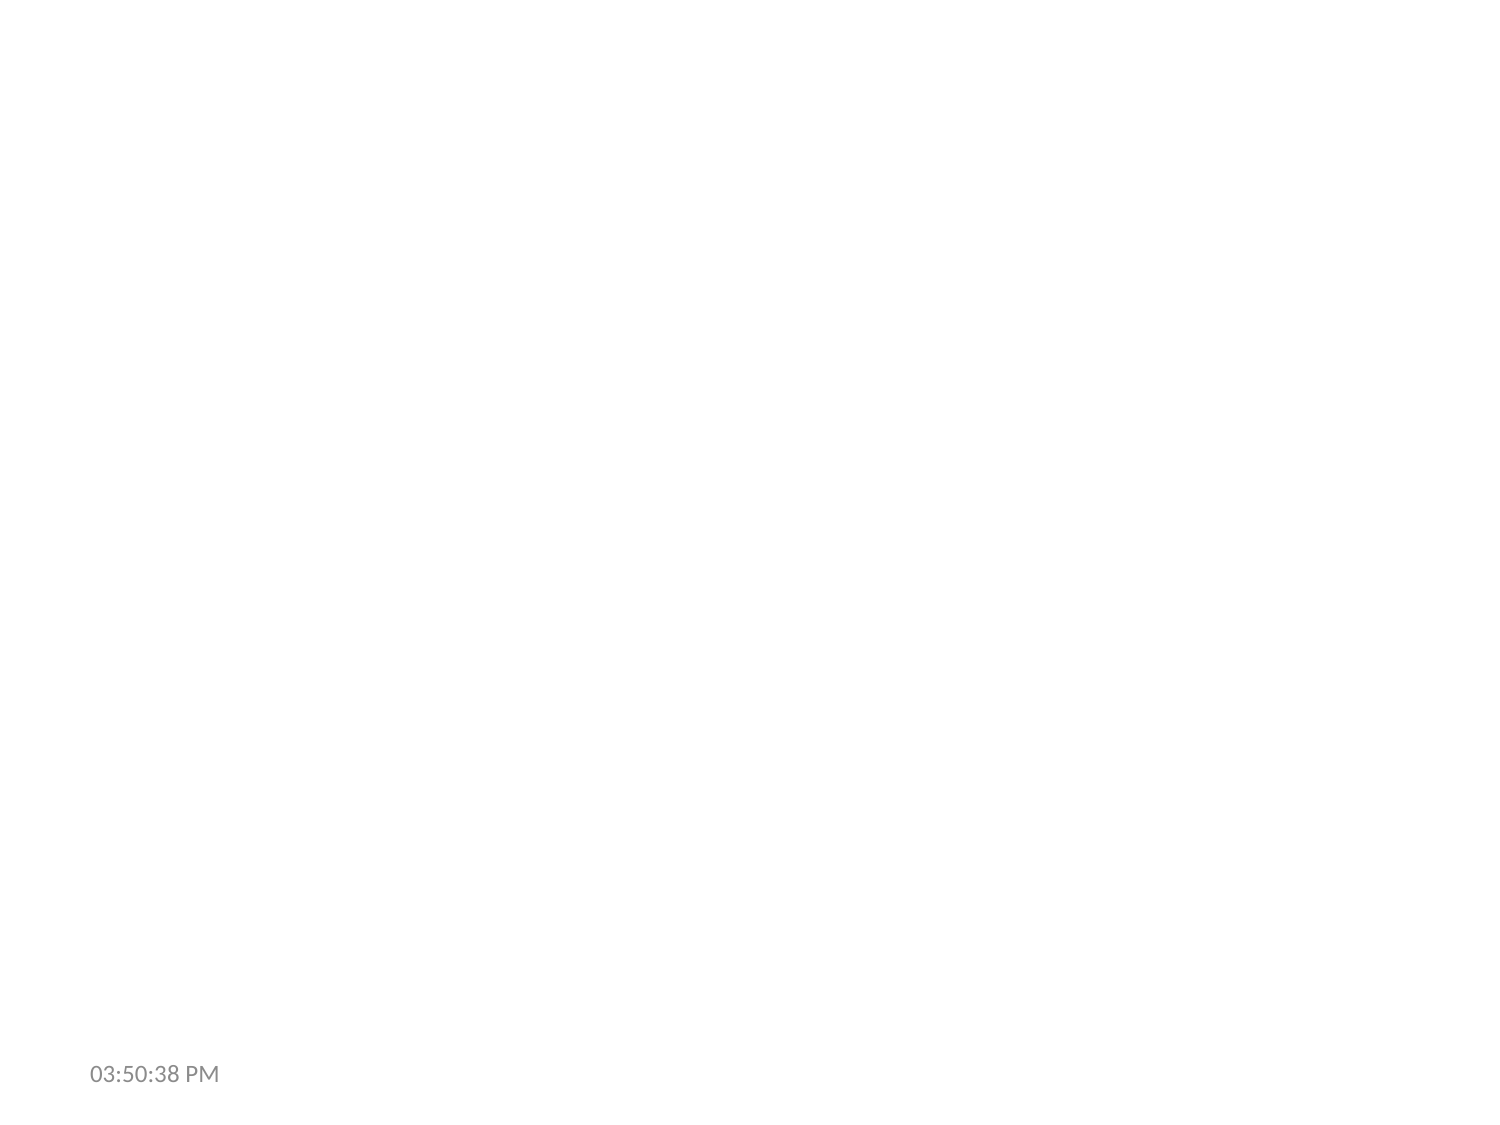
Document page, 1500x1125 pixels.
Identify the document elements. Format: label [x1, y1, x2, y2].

slide_number [75, 1042, 425, 1103]
